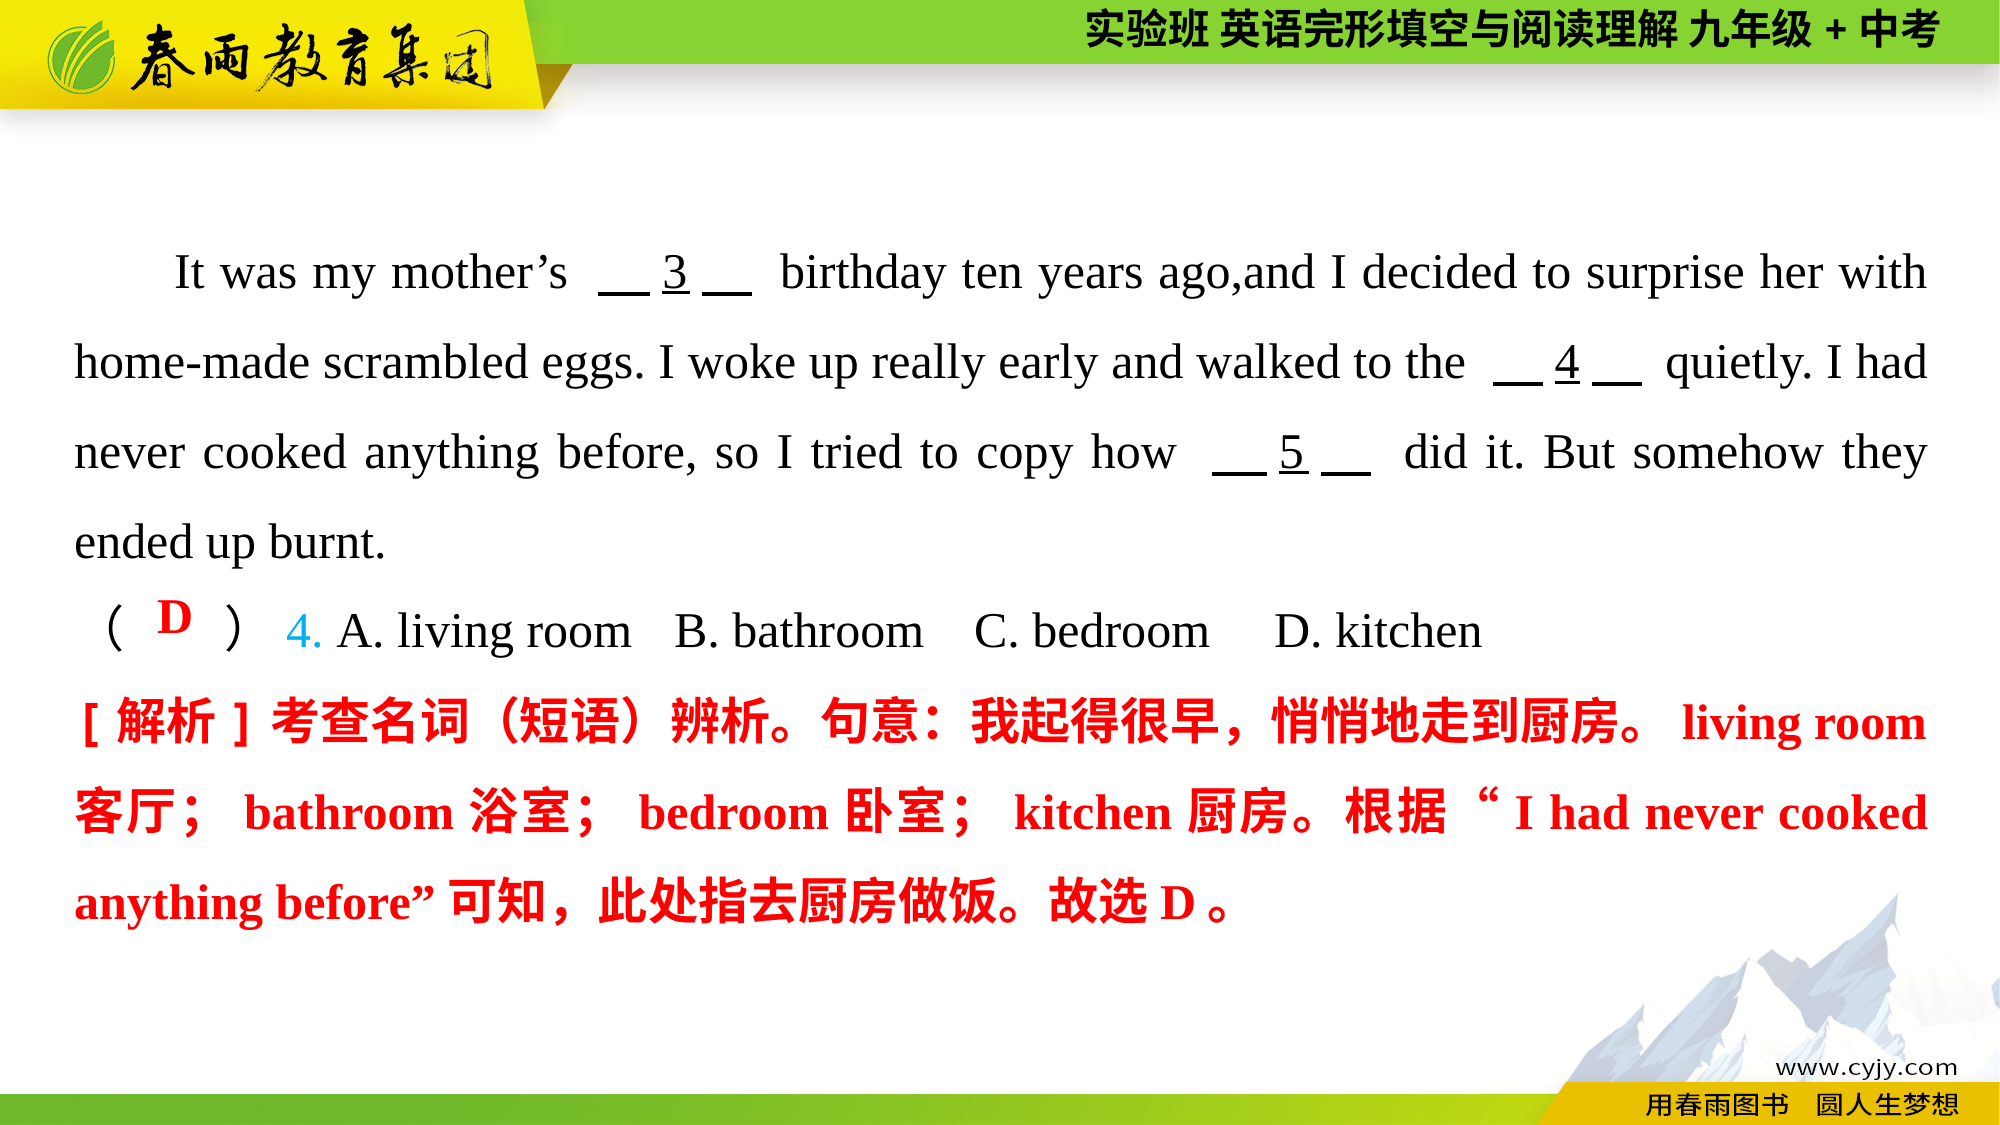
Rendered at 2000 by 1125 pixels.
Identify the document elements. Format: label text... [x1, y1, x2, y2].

list It was my mother’s 3 birthday ten years ago,and I decided to surprise her with home-made scrambled eggs. I woke up really early and walked to the 4 quietly. I had never cooked anything before, so I tried to copy how 5 did it. But somehow they ended up burnt. [59, 200, 1944, 580]
text_box （ ）4. A. living room B. bathroom C. bedroom D. kitchen [59, 580, 1944, 652]
text_box [解析]考查名词（短语）辨析。句意：我起得很早，悄悄地走到厨房。living room客厅；bathroom浴室；bedroom卧室；kitchen厨房。根据“I had never cooked anything before”可知，此处指去厨房做饭。故选D。 [59, 652, 1944, 938]
text_box D [142, 575, 208, 651]
picture [0, 0, 2000, 1125]
